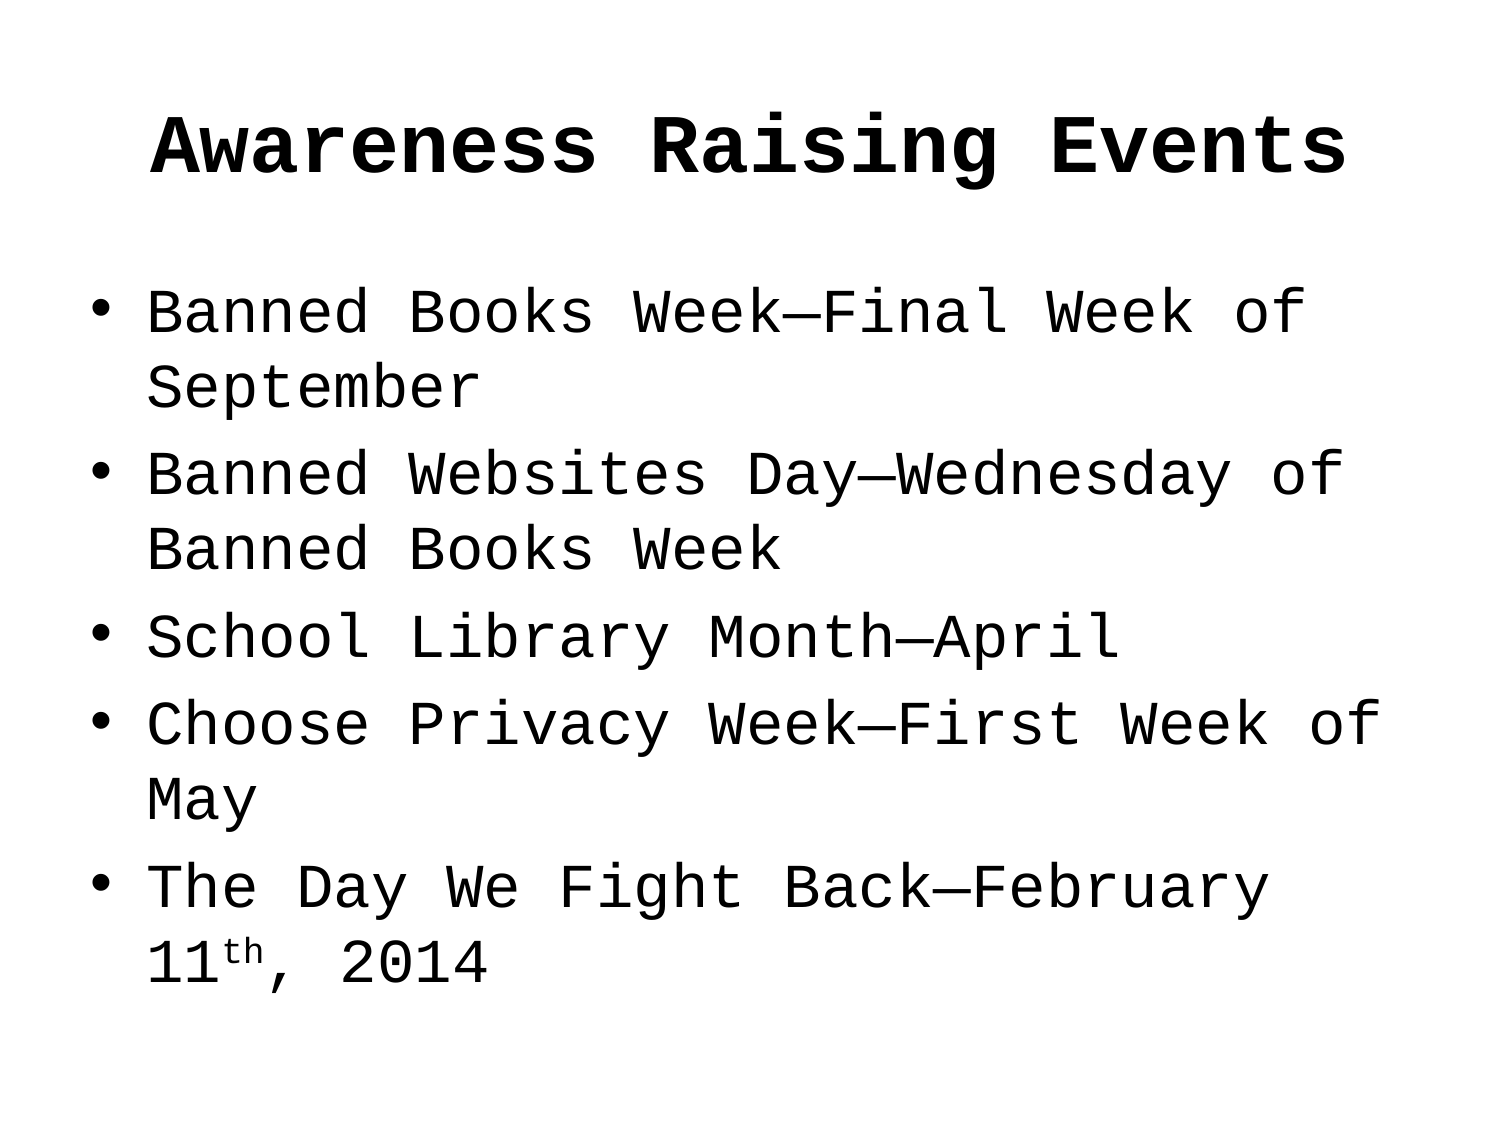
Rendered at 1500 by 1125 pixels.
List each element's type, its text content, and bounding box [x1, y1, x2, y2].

title Awareness Raising Events [75, 45, 1425, 233]
list Banned Books Week—Final Week of September Banned Websites Day—Wednesday of Banned Books Week School Library Month—April Choose Privacy Week—First Week of May The Day We Fight Back—February 11th, 2014 [75, 262, 1425, 1005]
